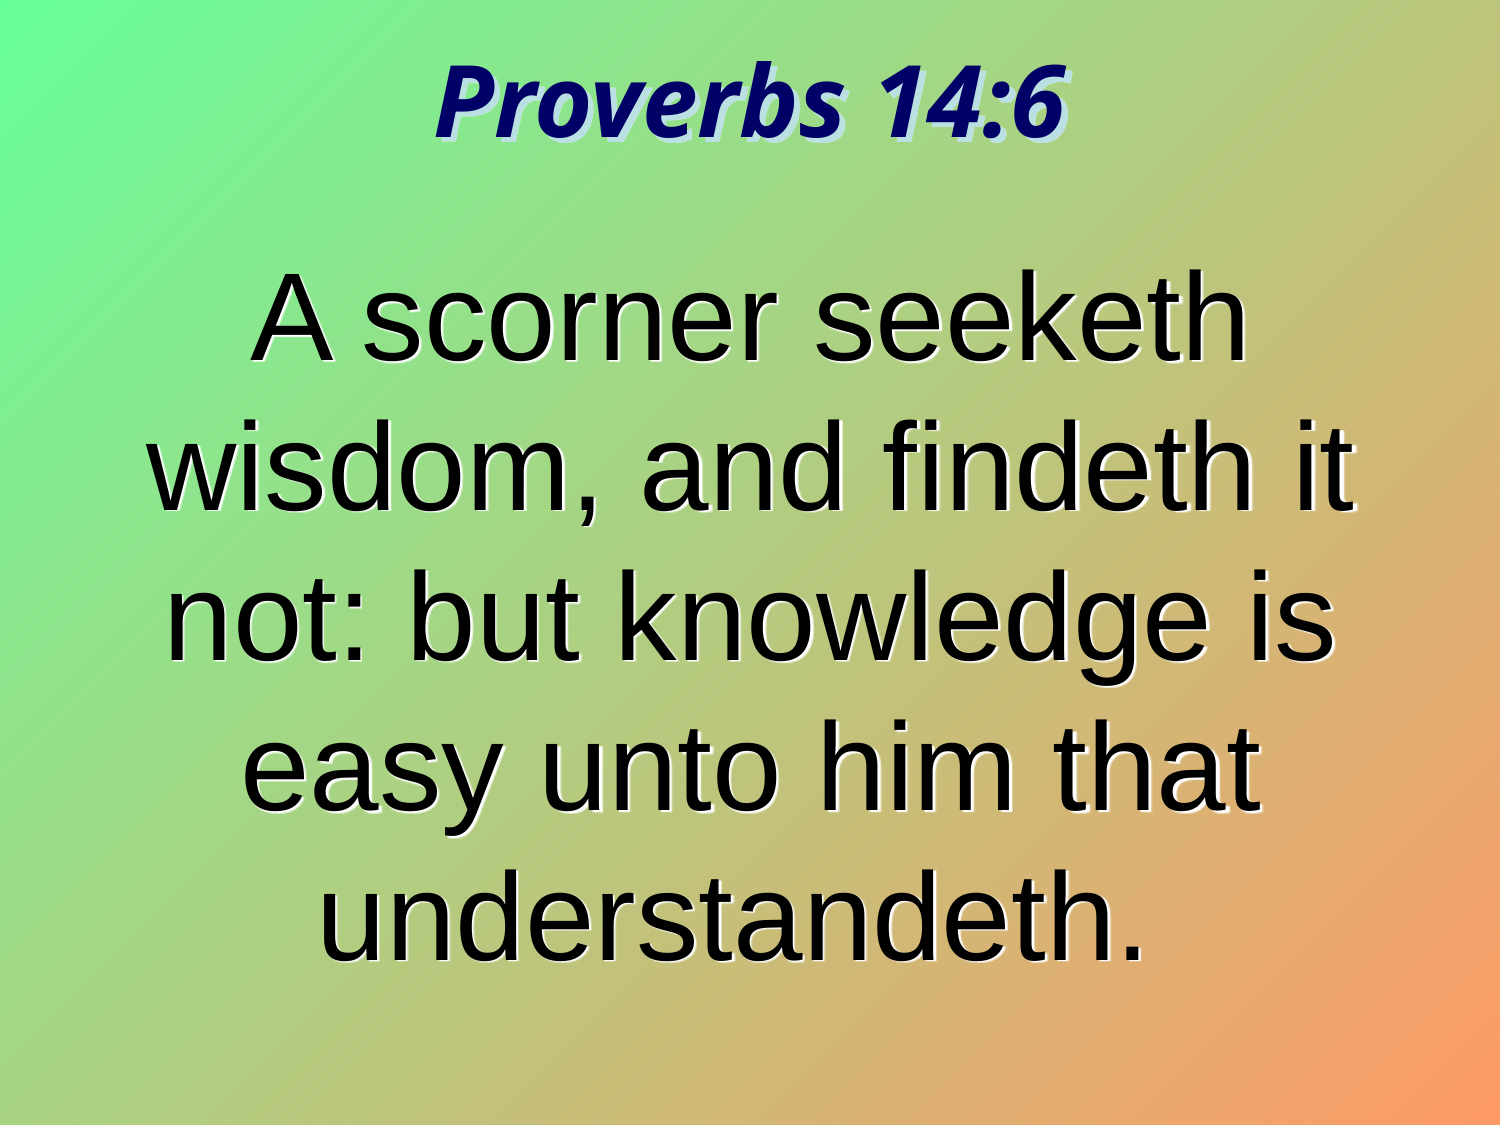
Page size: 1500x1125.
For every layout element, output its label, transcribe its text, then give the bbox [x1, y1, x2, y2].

text_box A scorner seeketh wisdom, and findeth it not: but knowledge is easy unto him that understandeth. [53, 227, 1449, 993]
text_box Proverbs 14:6 [0, 29, 1500, 165]
